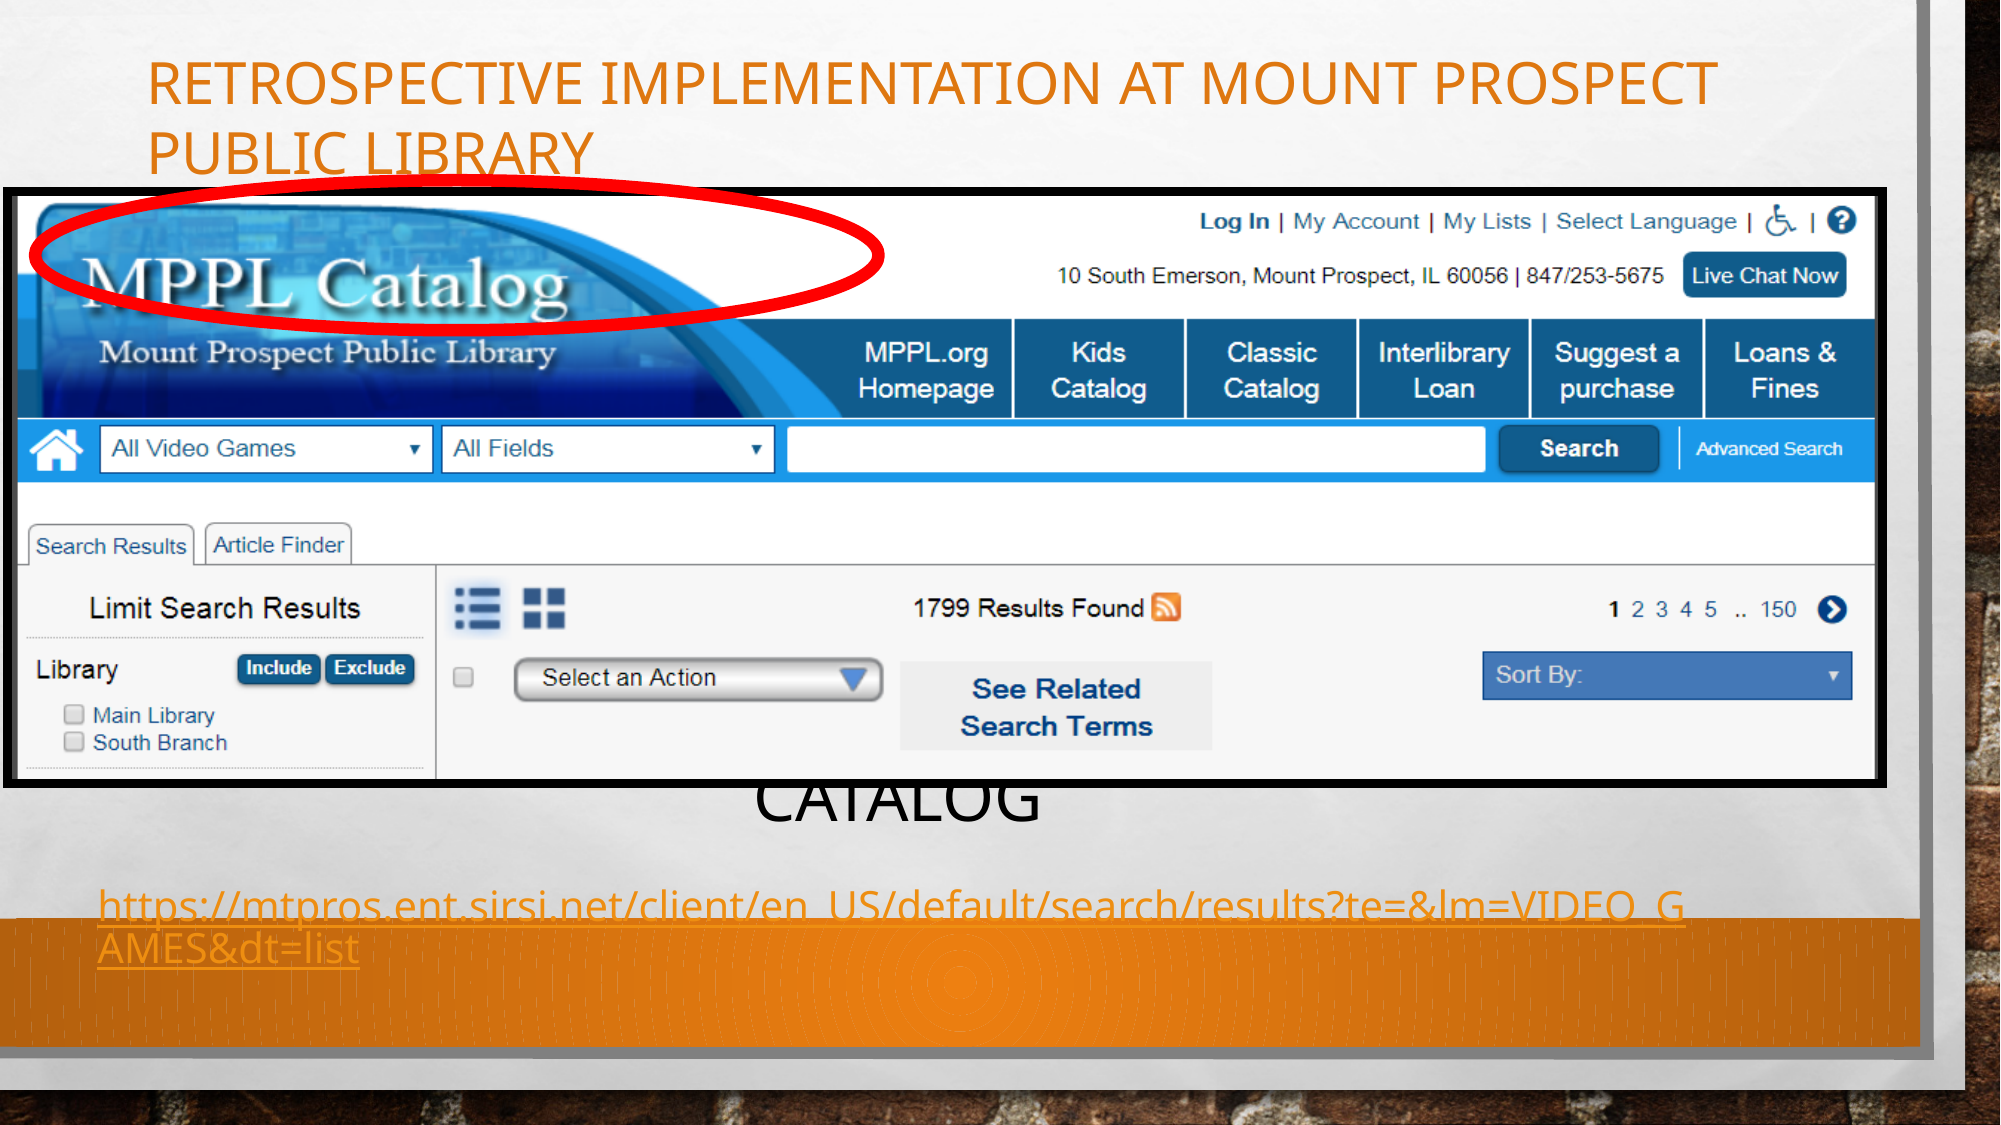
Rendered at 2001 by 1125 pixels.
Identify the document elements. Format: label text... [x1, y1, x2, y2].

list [11, 195, 1878, 780]
text_box RETROSPECTIVE IMPLEMENTATION AT MOUNT PROSPECT PUBLIC LIBRARY [131, 38, 1850, 194]
picture [0, 0, 2000, 1125]
text_box MOUNT PROSPECT PUBLIC LIBRARY ONLINE CATALOG https://mtpros.ent.sirsi.net/client/en_US/default/search/results?te=&lm=VIDEO_GAMES&dt=list [82, 788, 1715, 945]
